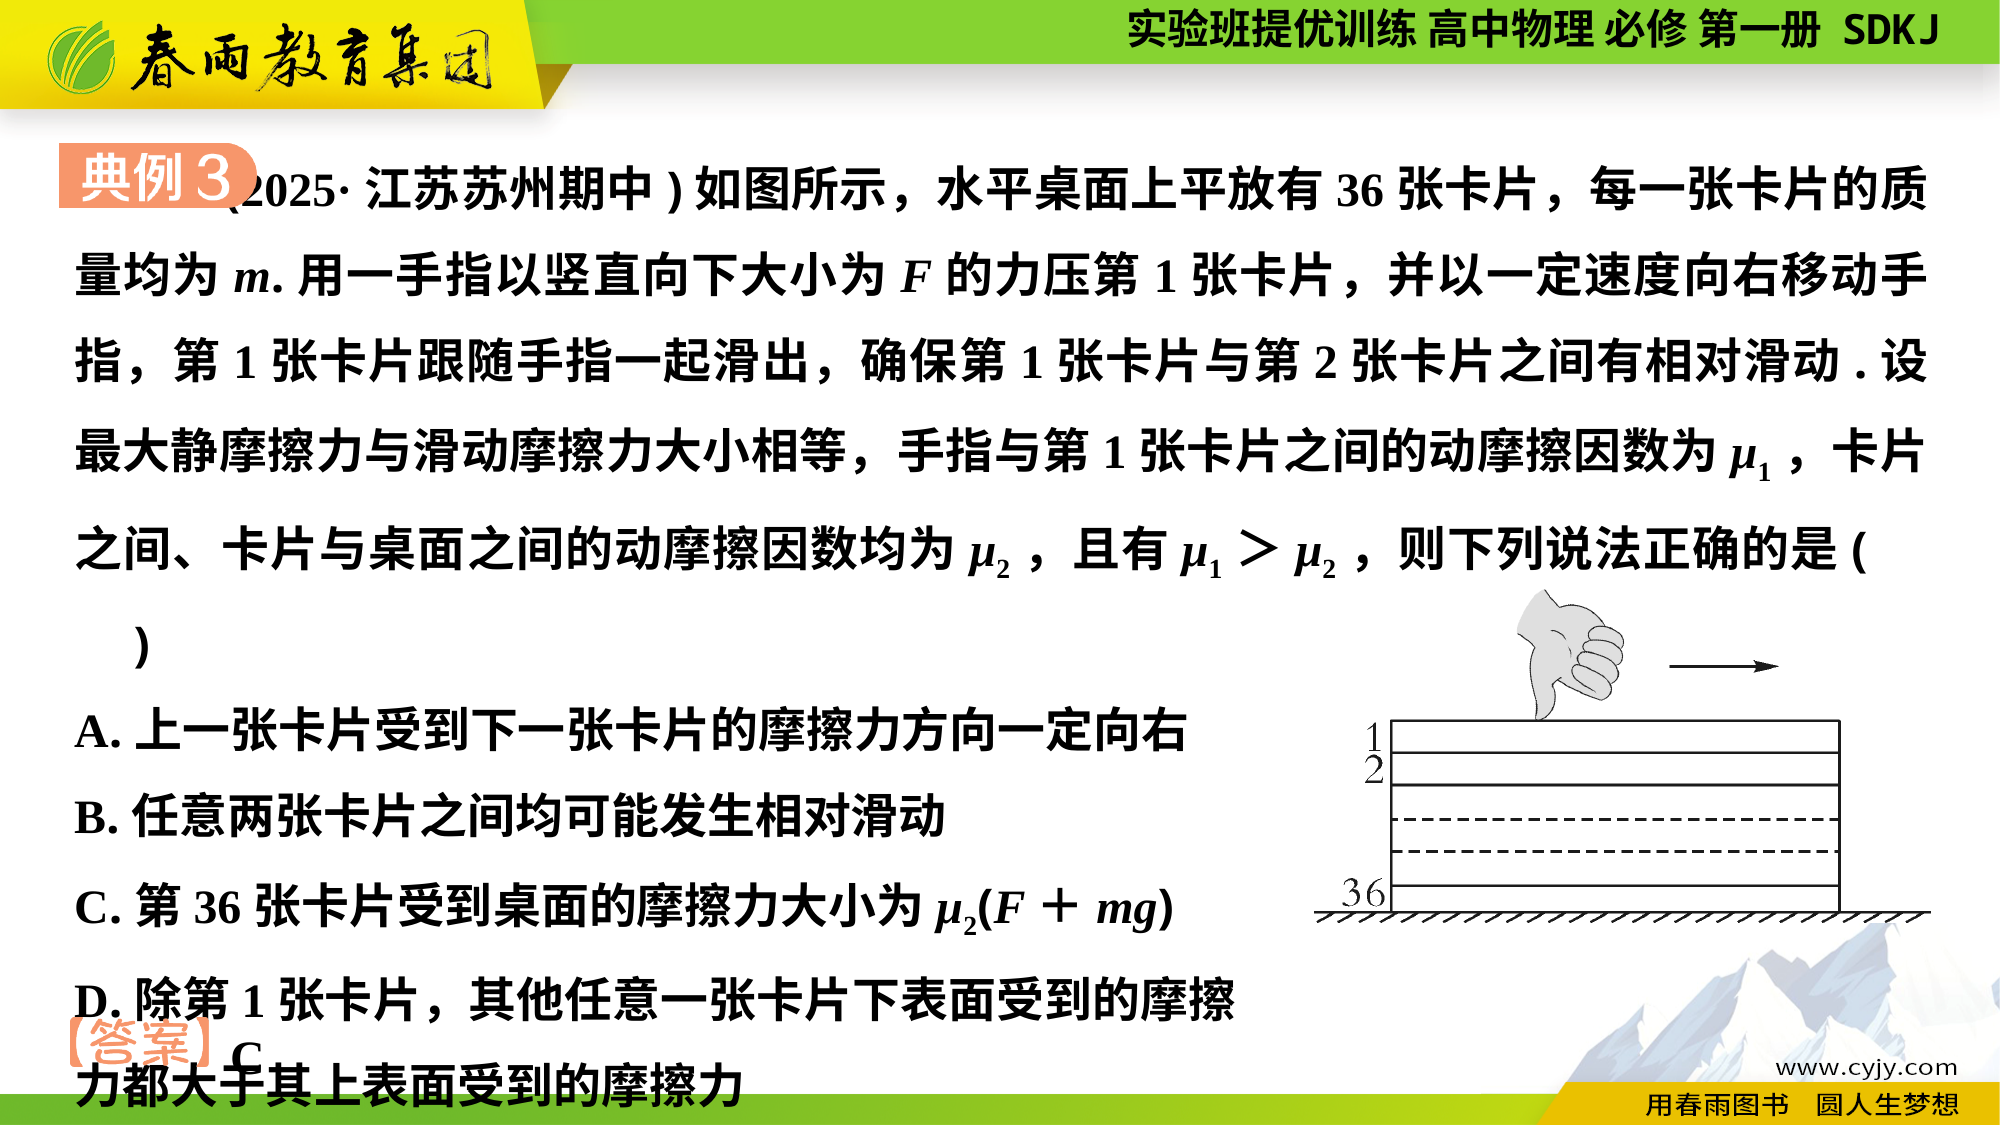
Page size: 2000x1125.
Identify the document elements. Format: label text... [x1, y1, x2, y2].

picture [0, 0, 2000, 1125]
text_box C [59, 991, 1944, 1093]
list (2025·江苏苏州期中)如图所示，水平桌面上平放有36张卡片，每一张卡片的质量均为m.用一手指以竖直向下大小为F的力压第1张卡片，并以一定速度向右移动手指，第1张卡片跟随手指一起滑出，确保第1张卡片与第2张卡片之间有相对滑动.设最大静摩擦力与滑动摩擦力大小相等，手指与第1张卡片之间的动摩擦因数为μ1，卡片之间、卡片与桌面之间的动摩擦因数均为μ2，且有μ1＞μ2，则下列说法正确的是( ) A.上一张卡片受到下一张卡片的摩擦力方向一定向右 B.任意两张卡片之间均可能发生相对滑动 C.第36张卡片受到桌面的摩擦力大小为μ2(F＋mg) D.除第1张卡片，其他任意一张卡片下表面受到的摩擦 力都大于其上表面受到的摩擦力 [59, 122, 1944, 991]
